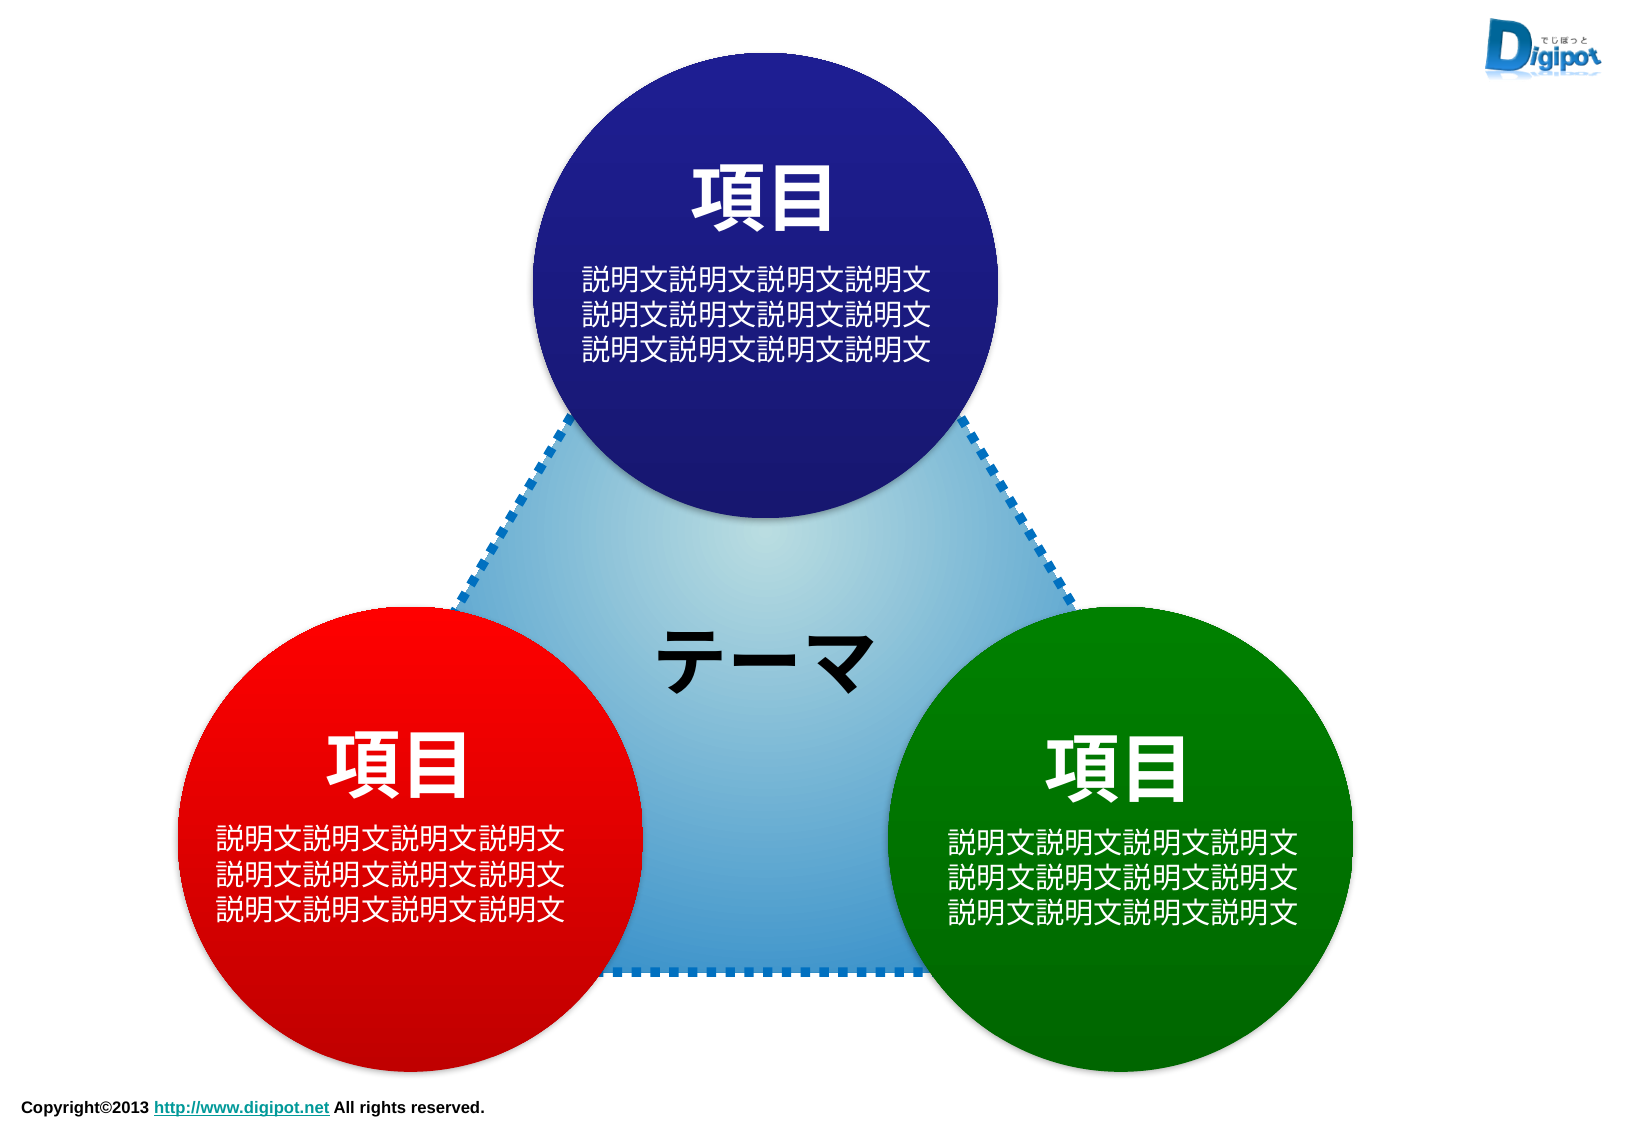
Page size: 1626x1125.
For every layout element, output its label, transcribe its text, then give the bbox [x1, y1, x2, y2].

text_box 説明文説明文説明文説明文説明文説明文説明文説明文説明文説明文説明文説明文 [200, 813, 601, 934]
text_box [177, 606, 644, 1072]
text_box [532, 53, 999, 519]
text_box 項目 [1029, 714, 1210, 817]
text_box [456, 421, 1075, 973]
picture [1485, 18, 1602, 82]
text_box 項目 [675, 143, 856, 249]
text_box テーマ [638, 606, 893, 712]
text_box 項目 [310, 710, 490, 813]
text_box [888, 606, 1354, 1072]
text_box 説明文説明文説明文説明文説明文説明文説明文説明文説明文説明文説明文説明文 [932, 817, 1333, 938]
text_box 説明文説明文説明文説明文説明文説明文説明文説明文説明文説明文説明文説明文 [566, 254, 967, 374]
